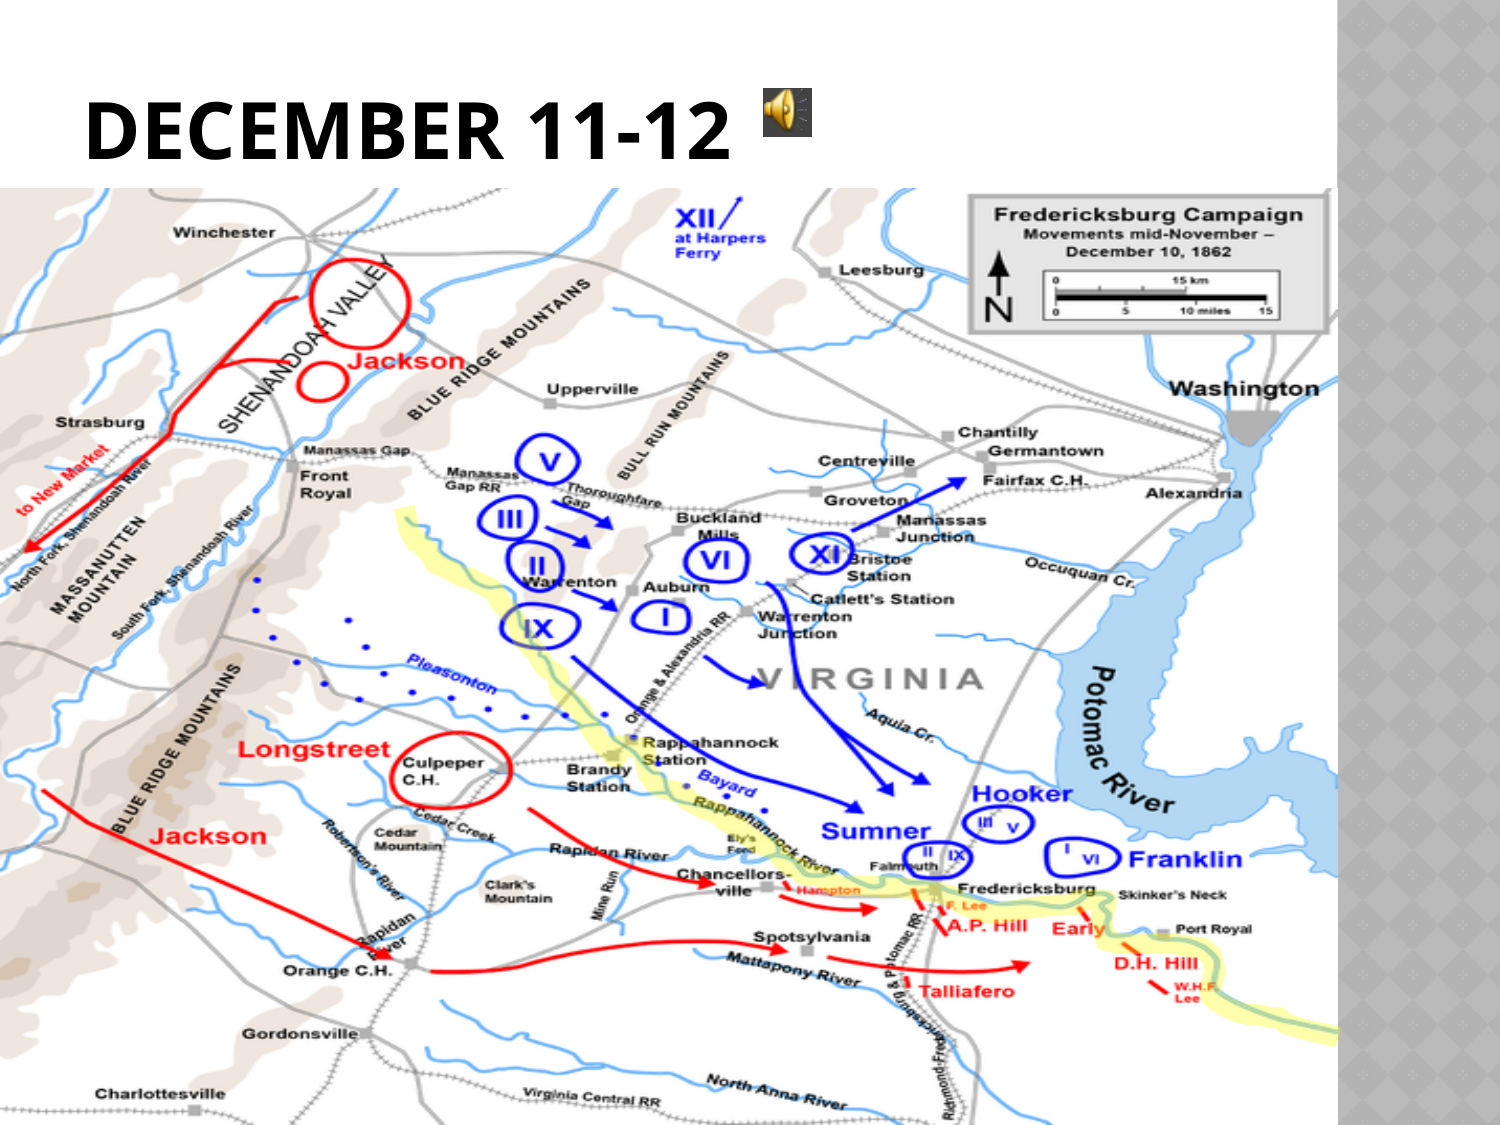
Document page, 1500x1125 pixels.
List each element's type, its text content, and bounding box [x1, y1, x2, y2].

picture [0, 188, 1338, 1125]
title December 11-12 [75, 52, 1263, 175]
picture [762, 87, 813, 138]
